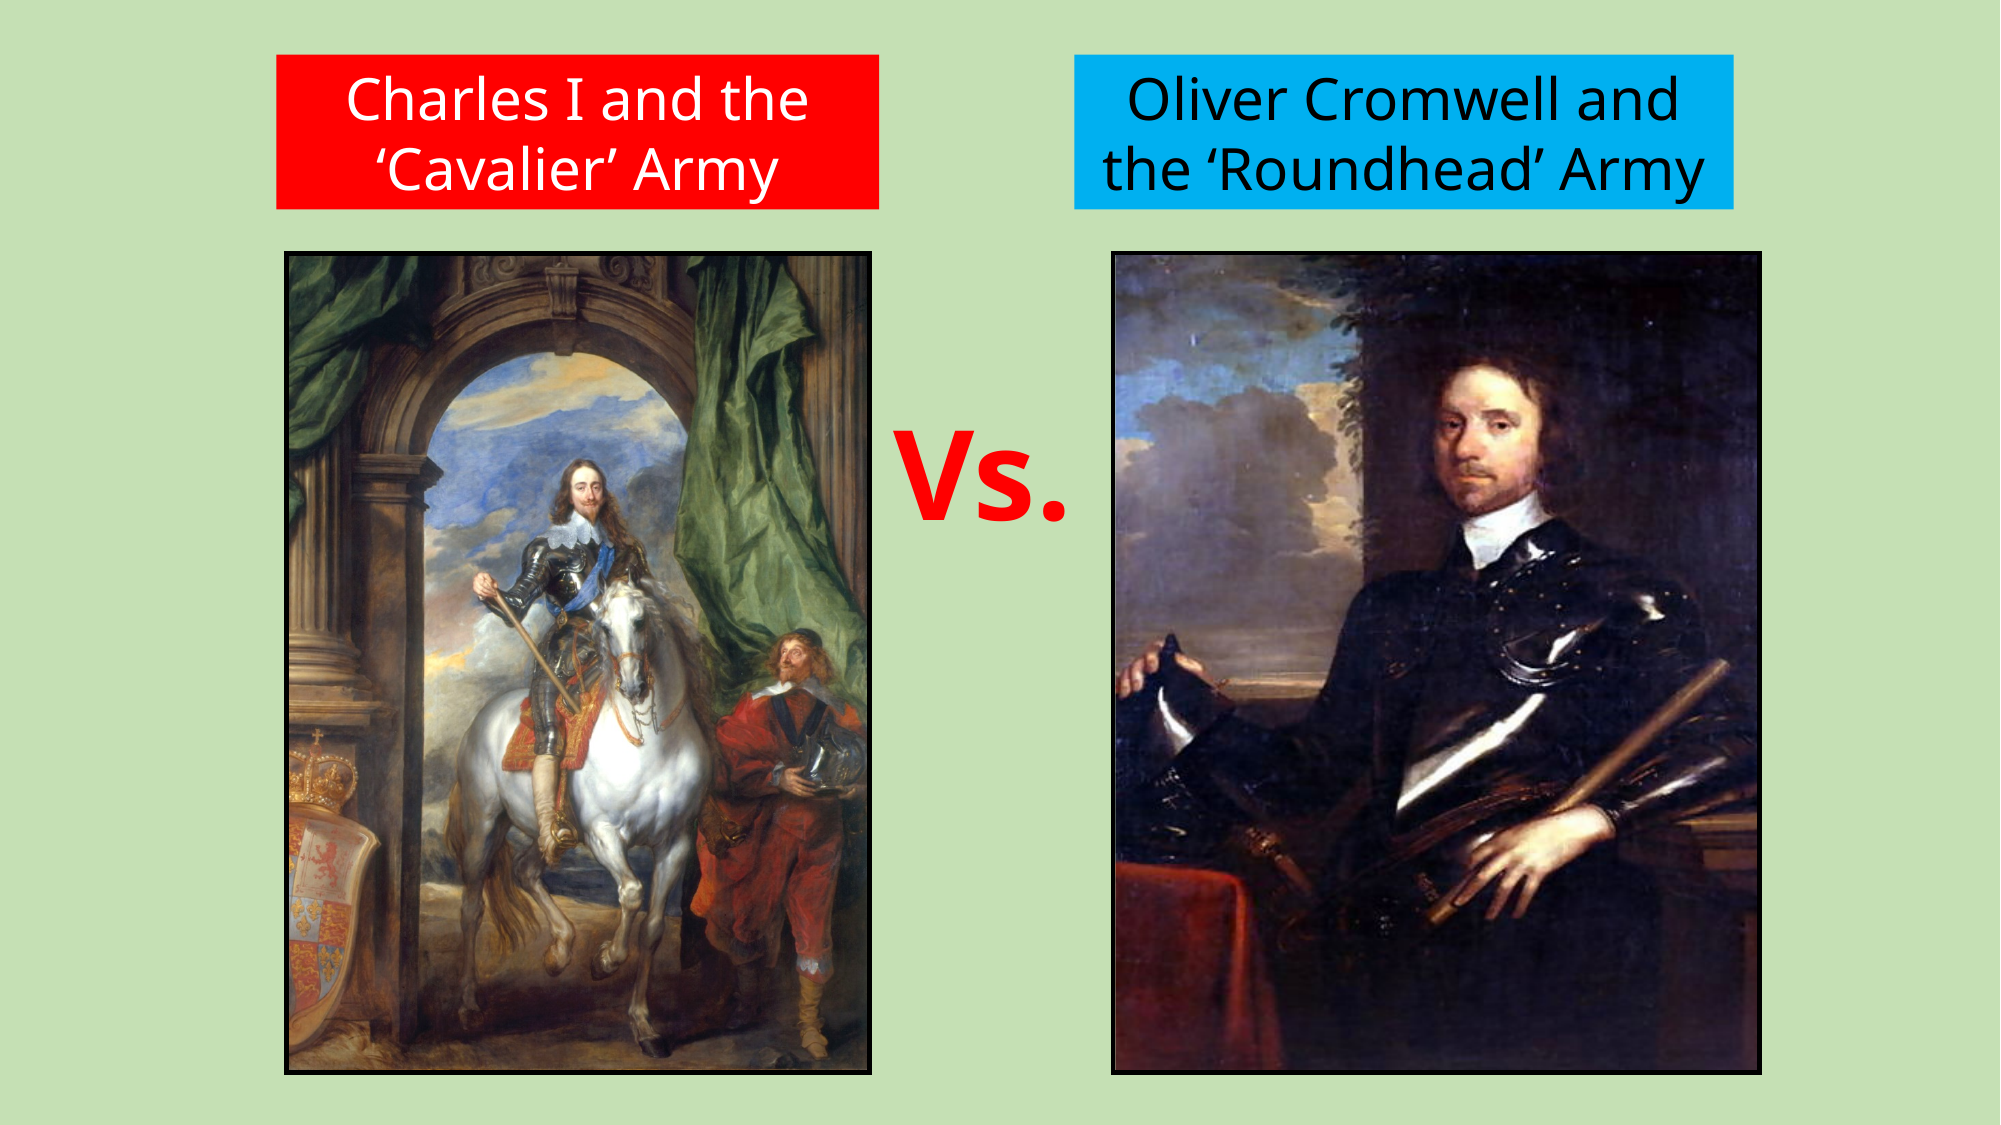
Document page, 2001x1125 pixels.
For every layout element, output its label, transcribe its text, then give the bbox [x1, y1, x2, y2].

picture [1115, 255, 1758, 1071]
picture [288, 255, 868, 1071]
text_box Vs. [879, 388, 1115, 554]
text_box Charles I and the ‘Cavalier’ Army [276, 54, 880, 210]
text_box Oliver Cromwell and the ‘Roundhead’ Army [1074, 54, 1734, 210]
